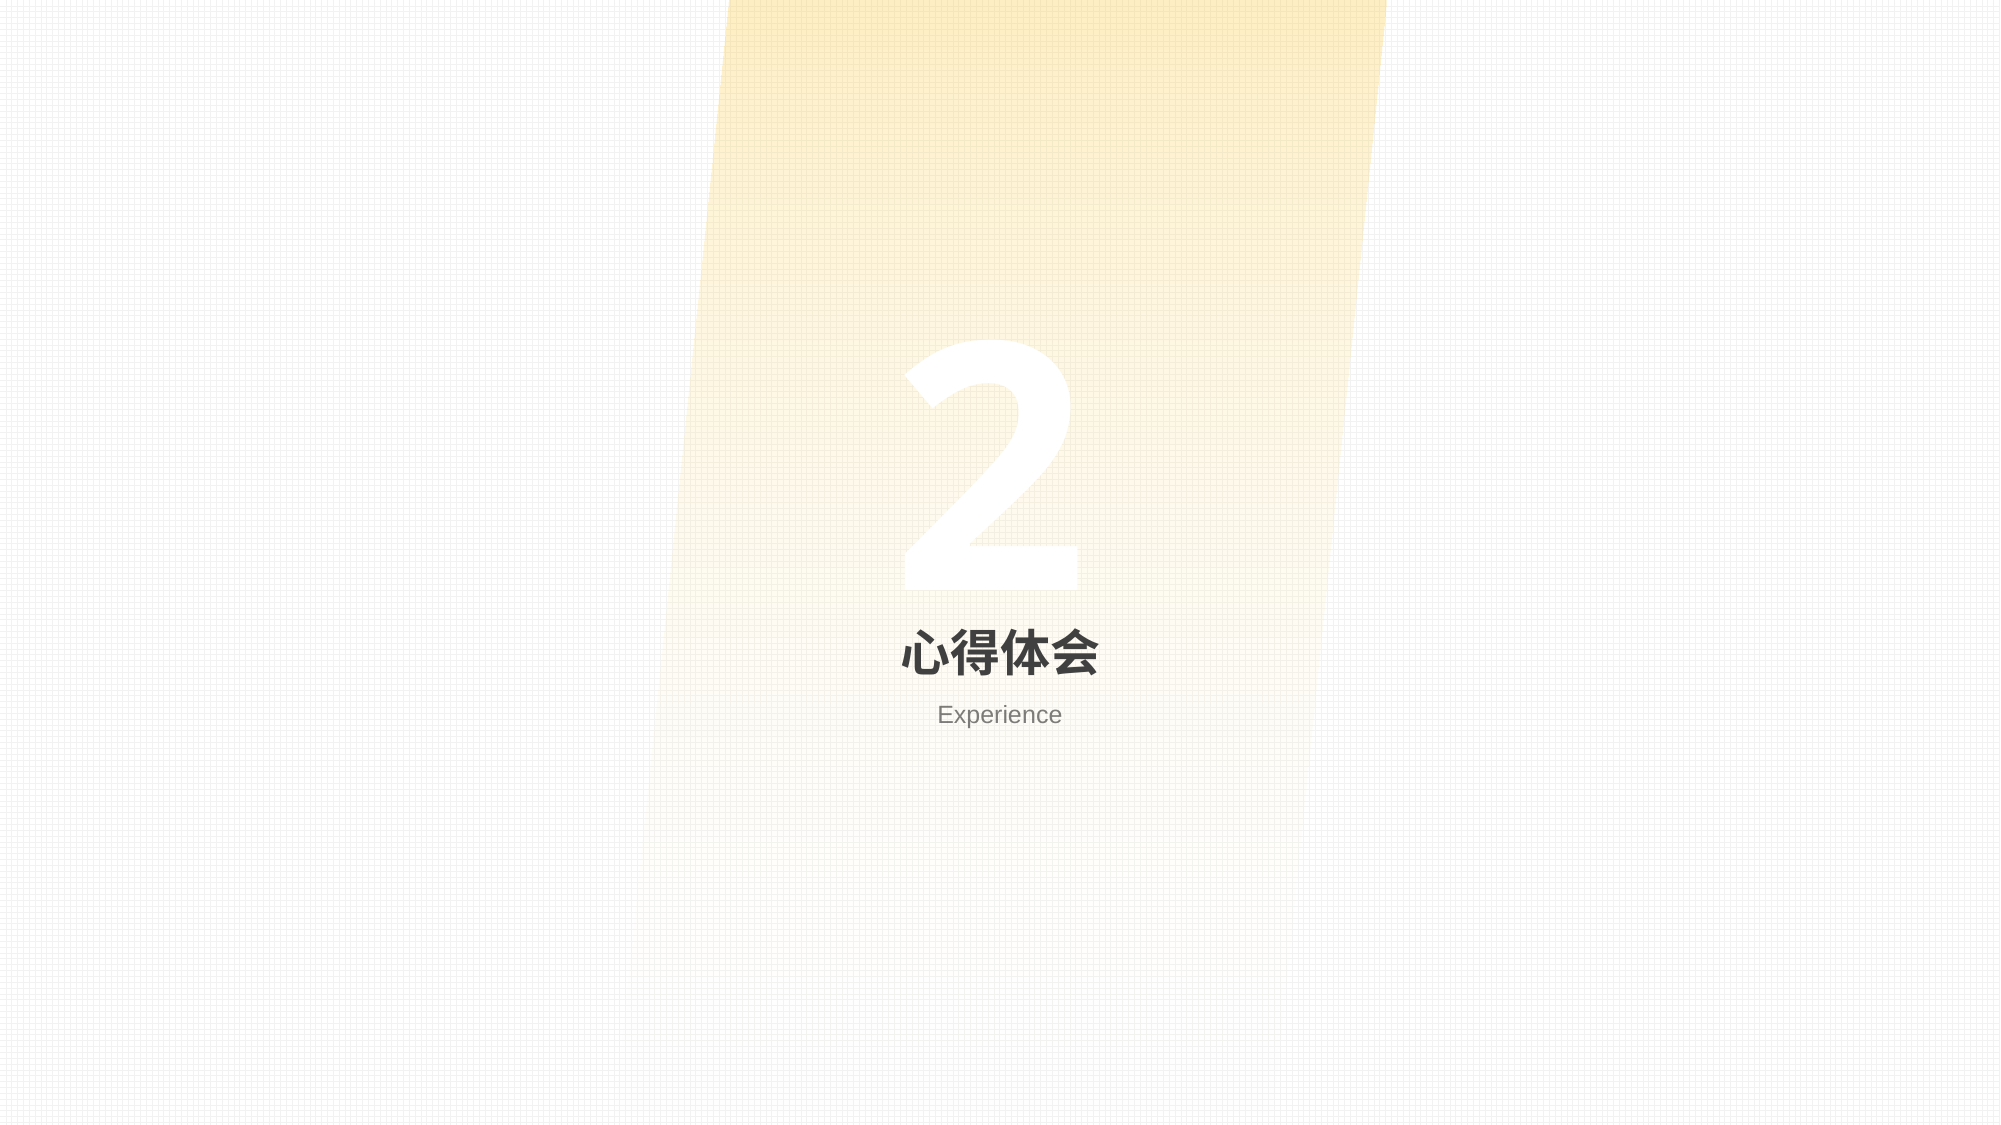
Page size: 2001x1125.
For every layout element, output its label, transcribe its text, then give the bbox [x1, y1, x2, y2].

list 2 [877, 236, 1123, 671]
list Experience [922, 691, 1078, 738]
list 心得体会 [884, 614, 1117, 690]
